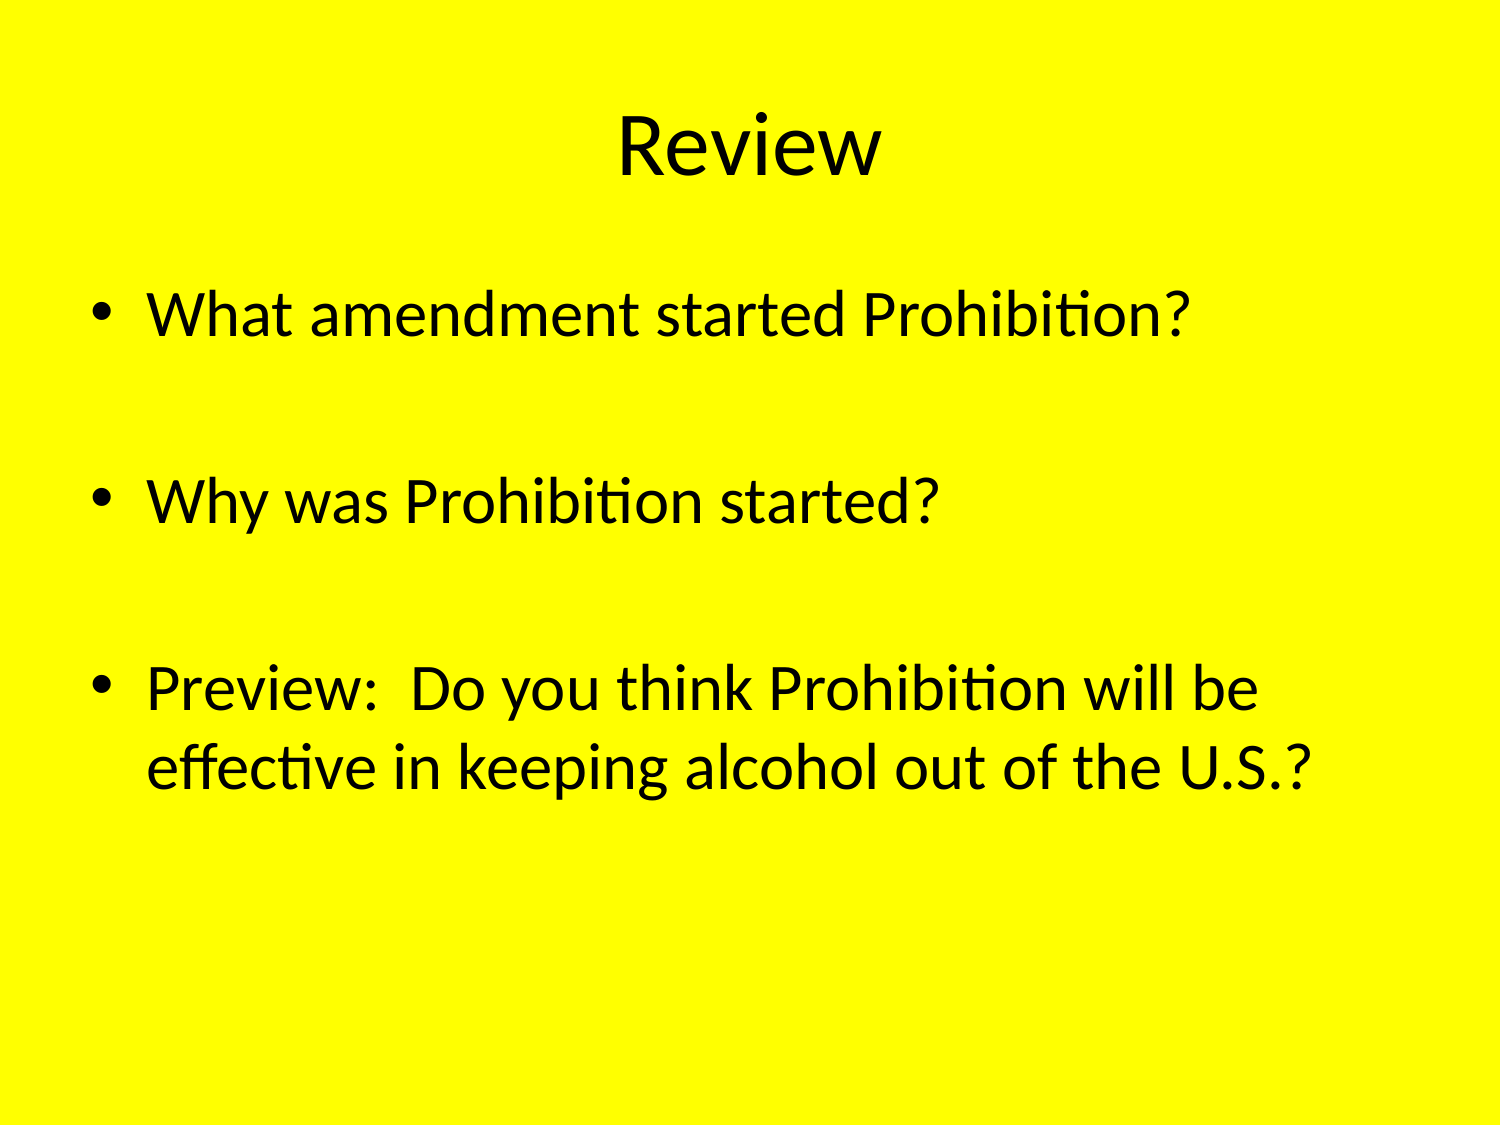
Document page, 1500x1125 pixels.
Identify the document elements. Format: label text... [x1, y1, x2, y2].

list What amendment started Prohibition? Why was Prohibition started? Preview: Do you think Prohibition will be effective in keeping alcohol out of the U.S.? [75, 262, 1425, 1005]
title Review [75, 45, 1425, 233]
